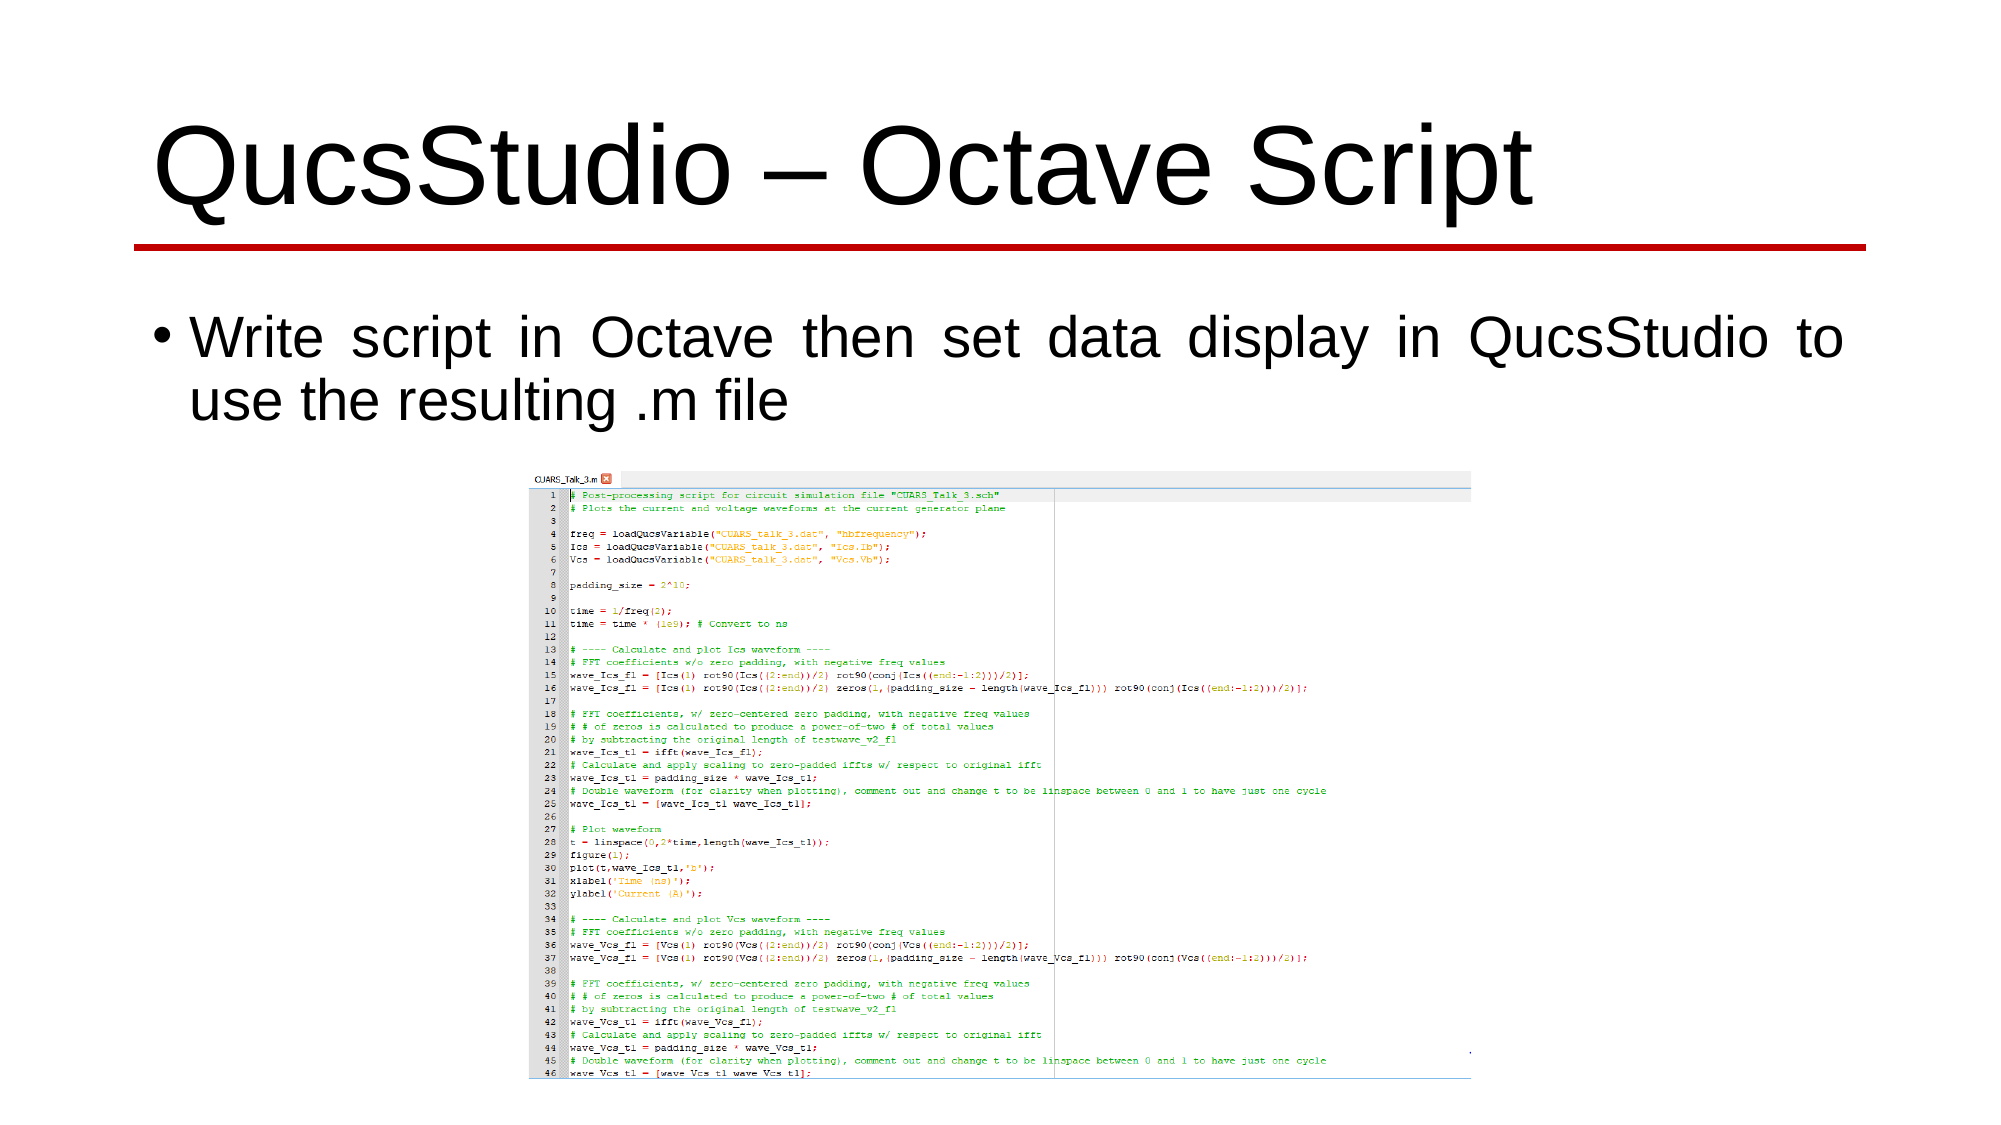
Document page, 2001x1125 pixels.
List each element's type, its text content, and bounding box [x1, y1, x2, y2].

list Write script in Octave then set data display in QucsStudio to use the resulting .m file [137, 299, 1863, 1014]
picture [528, 471, 1472, 1080]
title QucsStudio – Octave Script [137, 59, 1863, 278]
